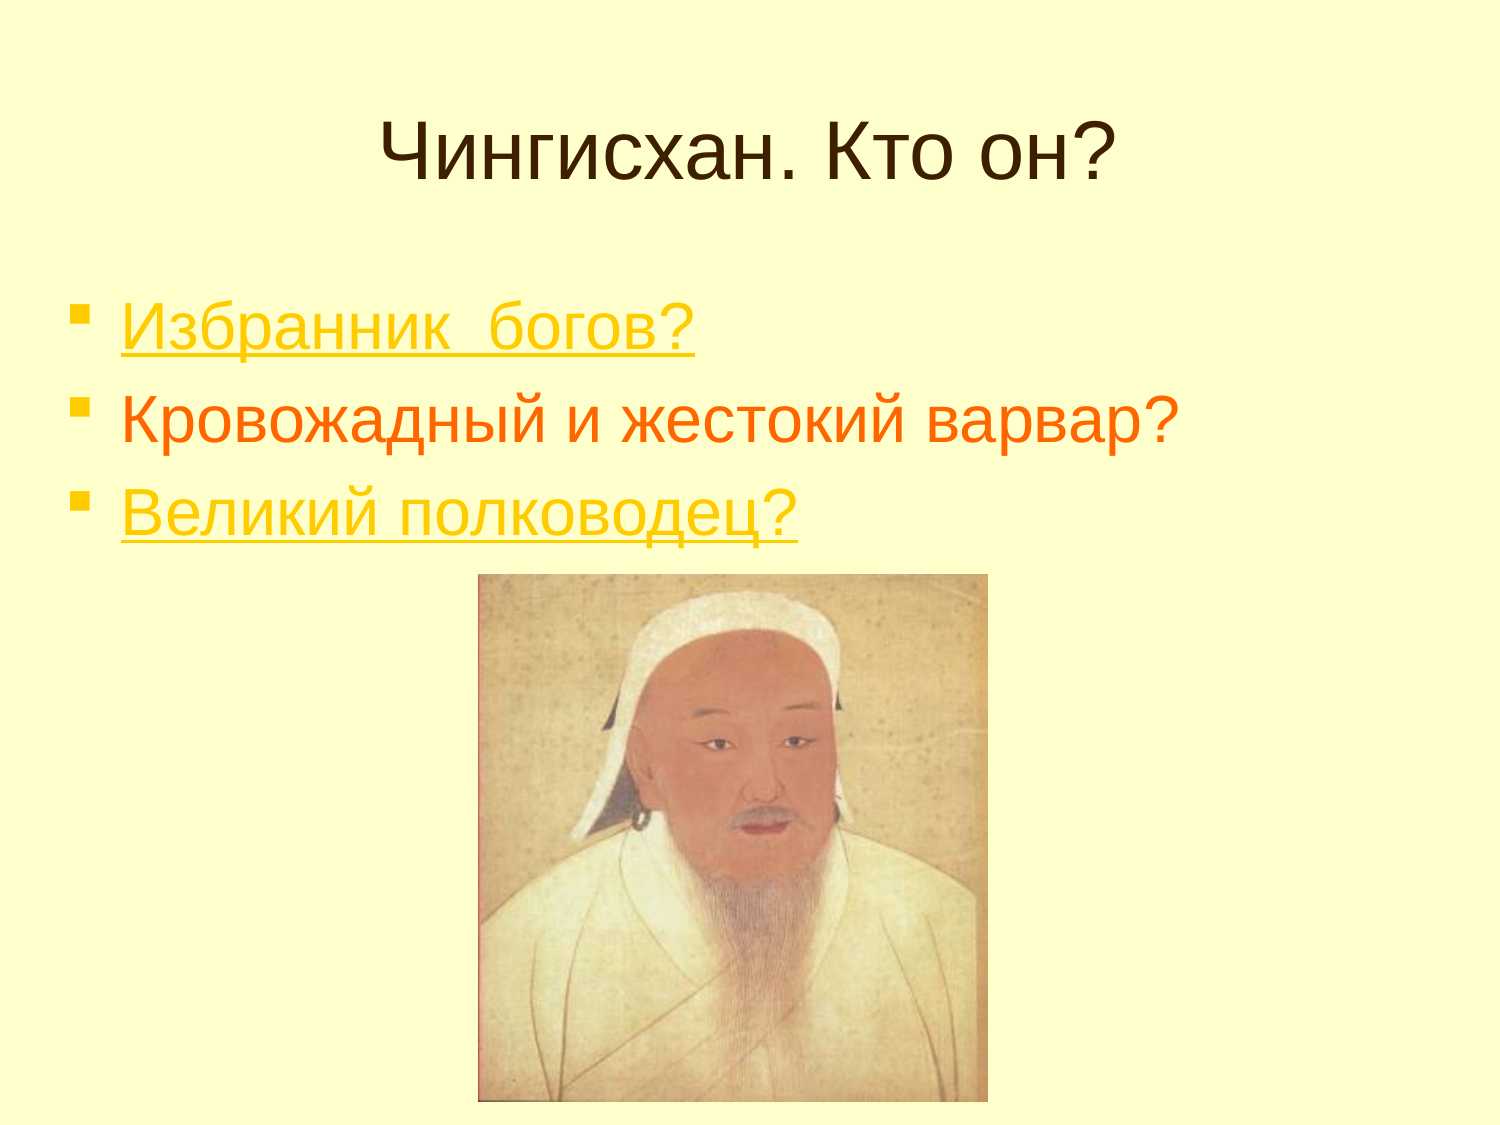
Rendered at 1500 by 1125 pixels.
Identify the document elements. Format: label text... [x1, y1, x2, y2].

picture [478, 573, 988, 1102]
list Избранник богов? Кровожадный и жестокий варвар? Великий полководец? [49, 274, 1451, 634]
title Чингисхан. Кто он? [49, 37, 1446, 256]
